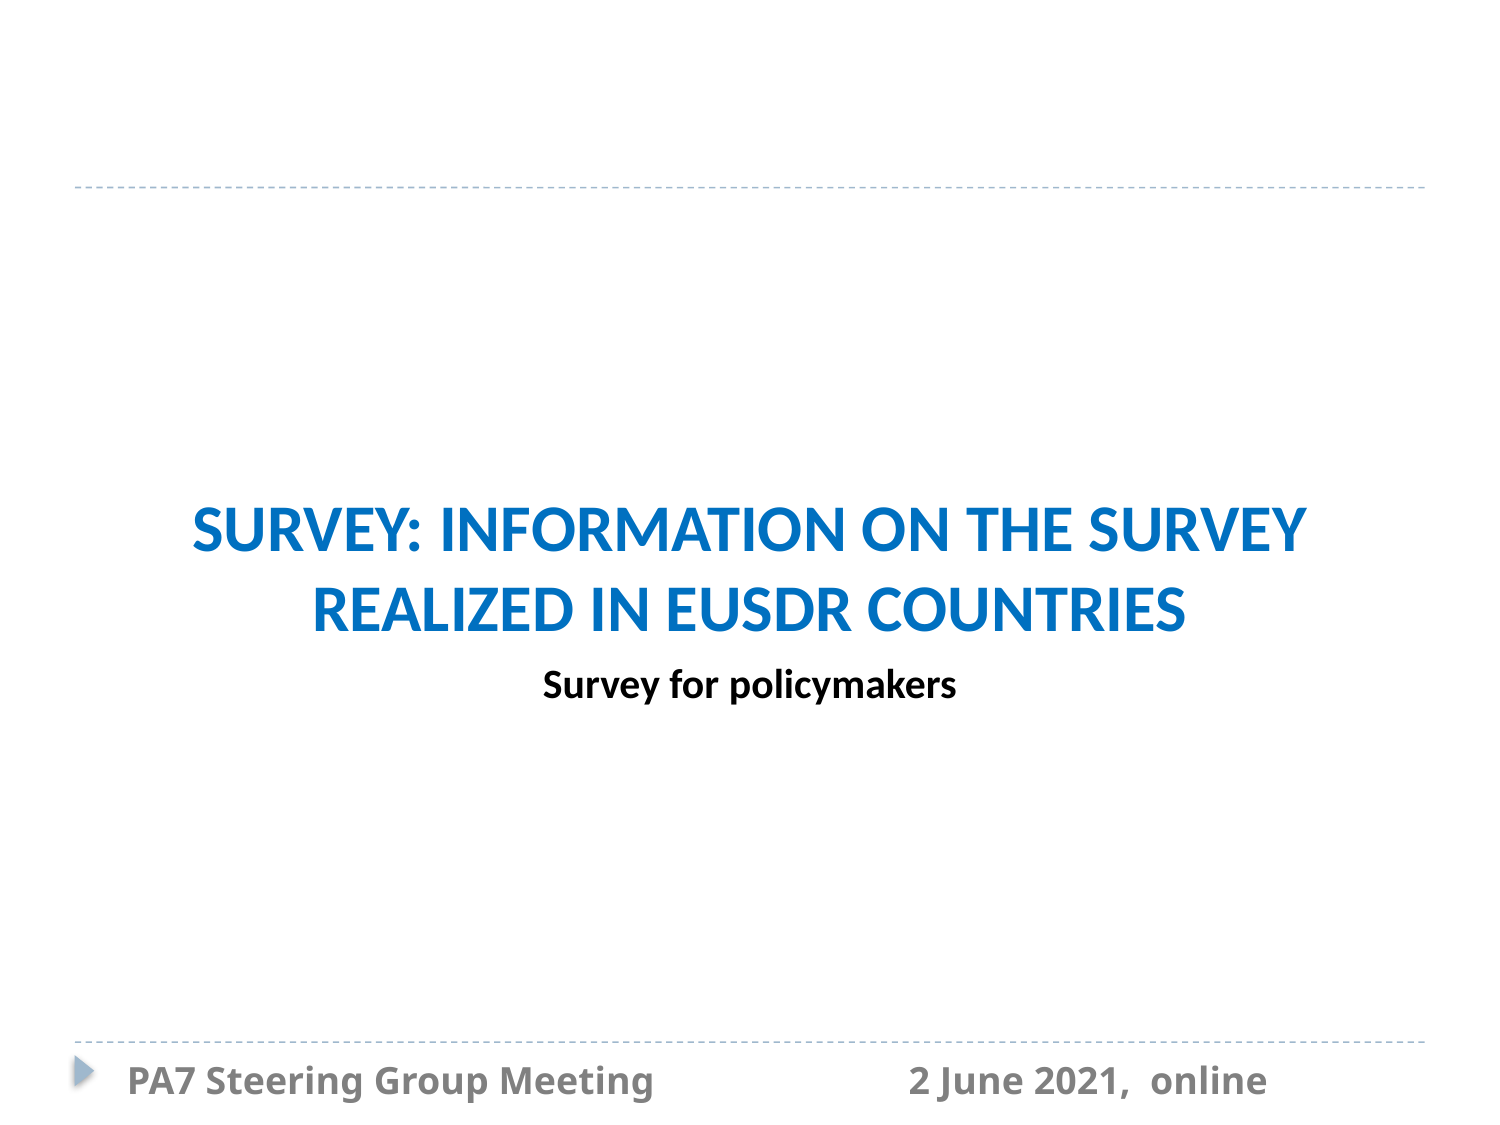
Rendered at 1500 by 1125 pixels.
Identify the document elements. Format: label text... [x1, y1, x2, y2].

list SURVEY: INFORMATION ON THE SURVEY REALIZED IN EUSDR COUNTRIES Survey for policymakers [75, 200, 1425, 1010]
text_box PA7 Steering Group Meeting 2 June 2021, online [112, 1049, 1471, 1109]
